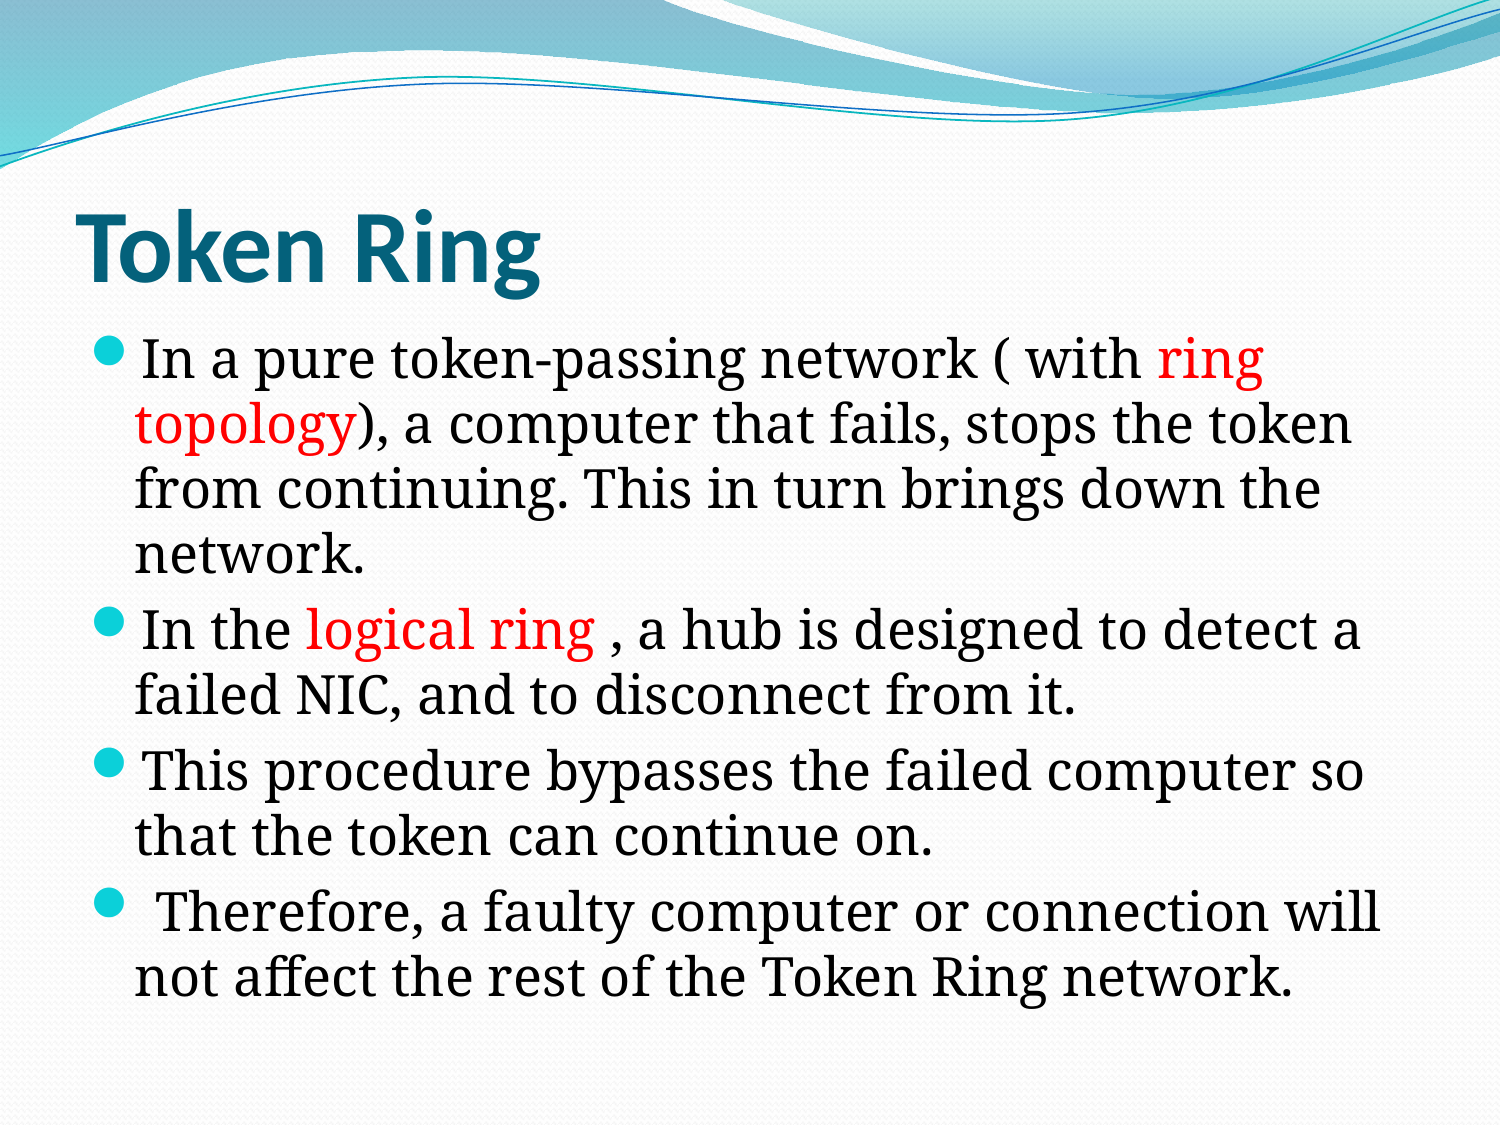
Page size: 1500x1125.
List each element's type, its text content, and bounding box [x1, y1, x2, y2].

list In a pure token-passing network ( with ring topology), a computer that fails, stops the token from continuing. This in turn brings down the network. In the logical ring , a hub is designed to detect a failed NIC, and to disconnect from it. This procedure bypasses the failed computer so that the token can continue on. Therefore, a faulty computer or connection will not affect the rest of the Token Ring network. [75, 317, 1425, 1038]
title Token Ring [75, 115, 1425, 303]
